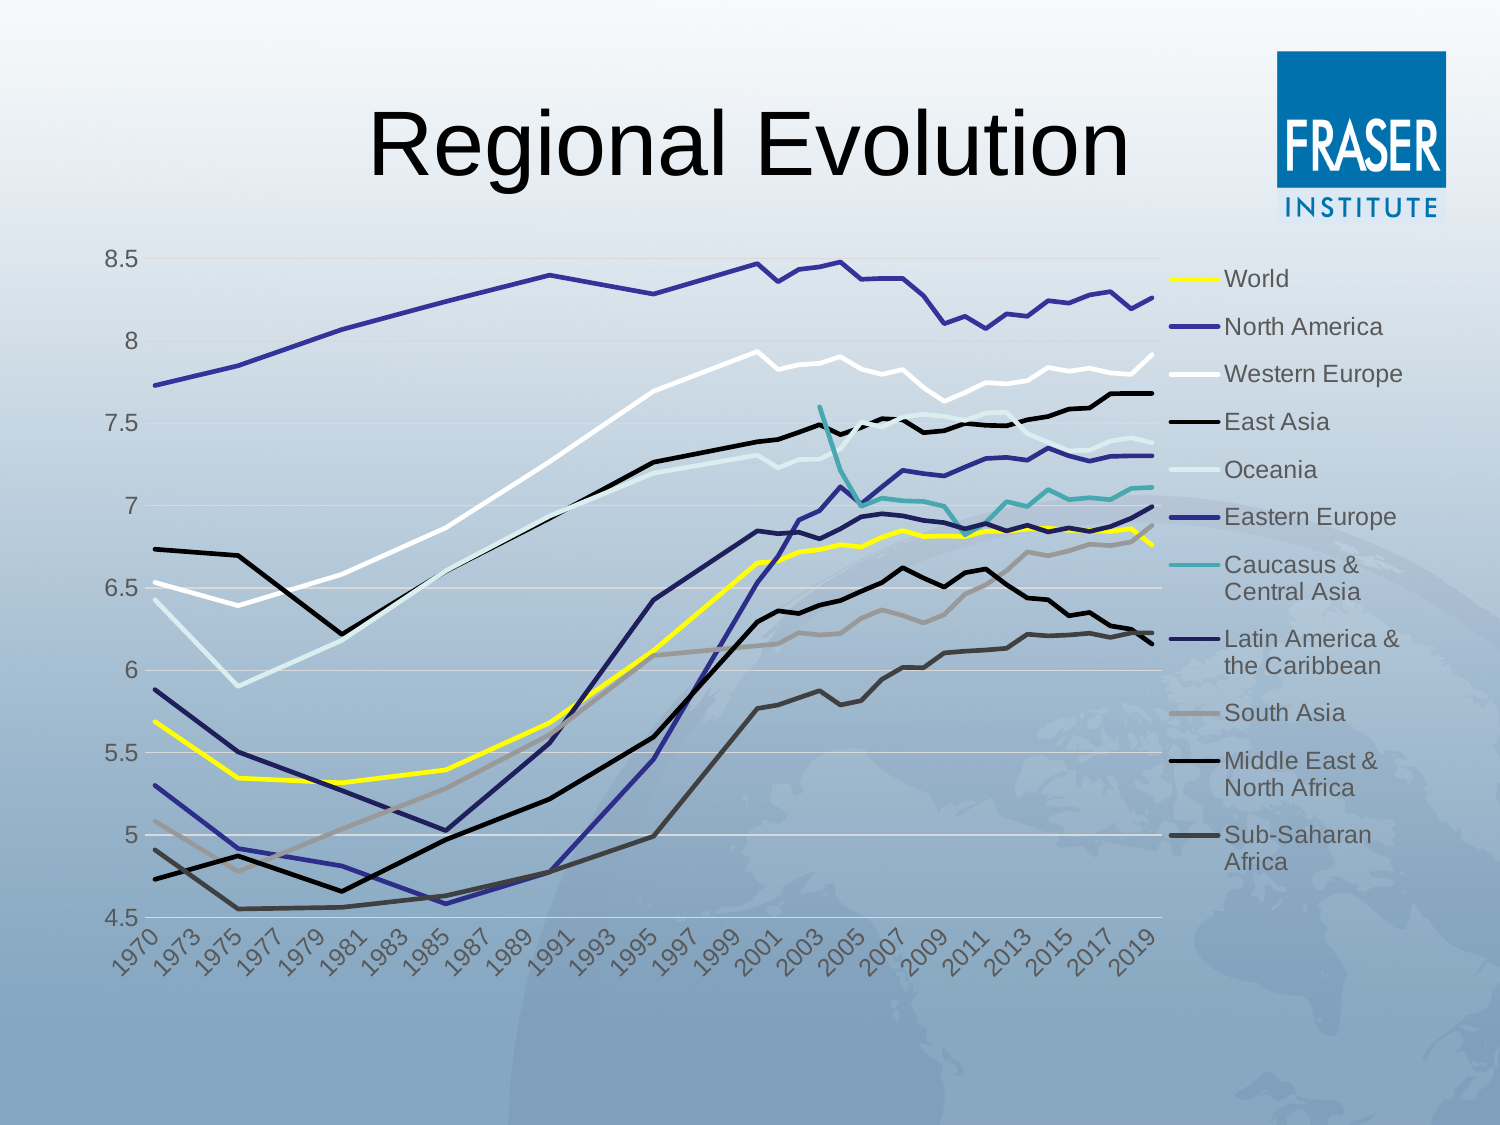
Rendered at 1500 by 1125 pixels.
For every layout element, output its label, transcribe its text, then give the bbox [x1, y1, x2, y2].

chart [74, 232, 1426, 1006]
title Regional Evolution [75, 45, 1425, 231]
picture [0, 0, 1500, 1125]
